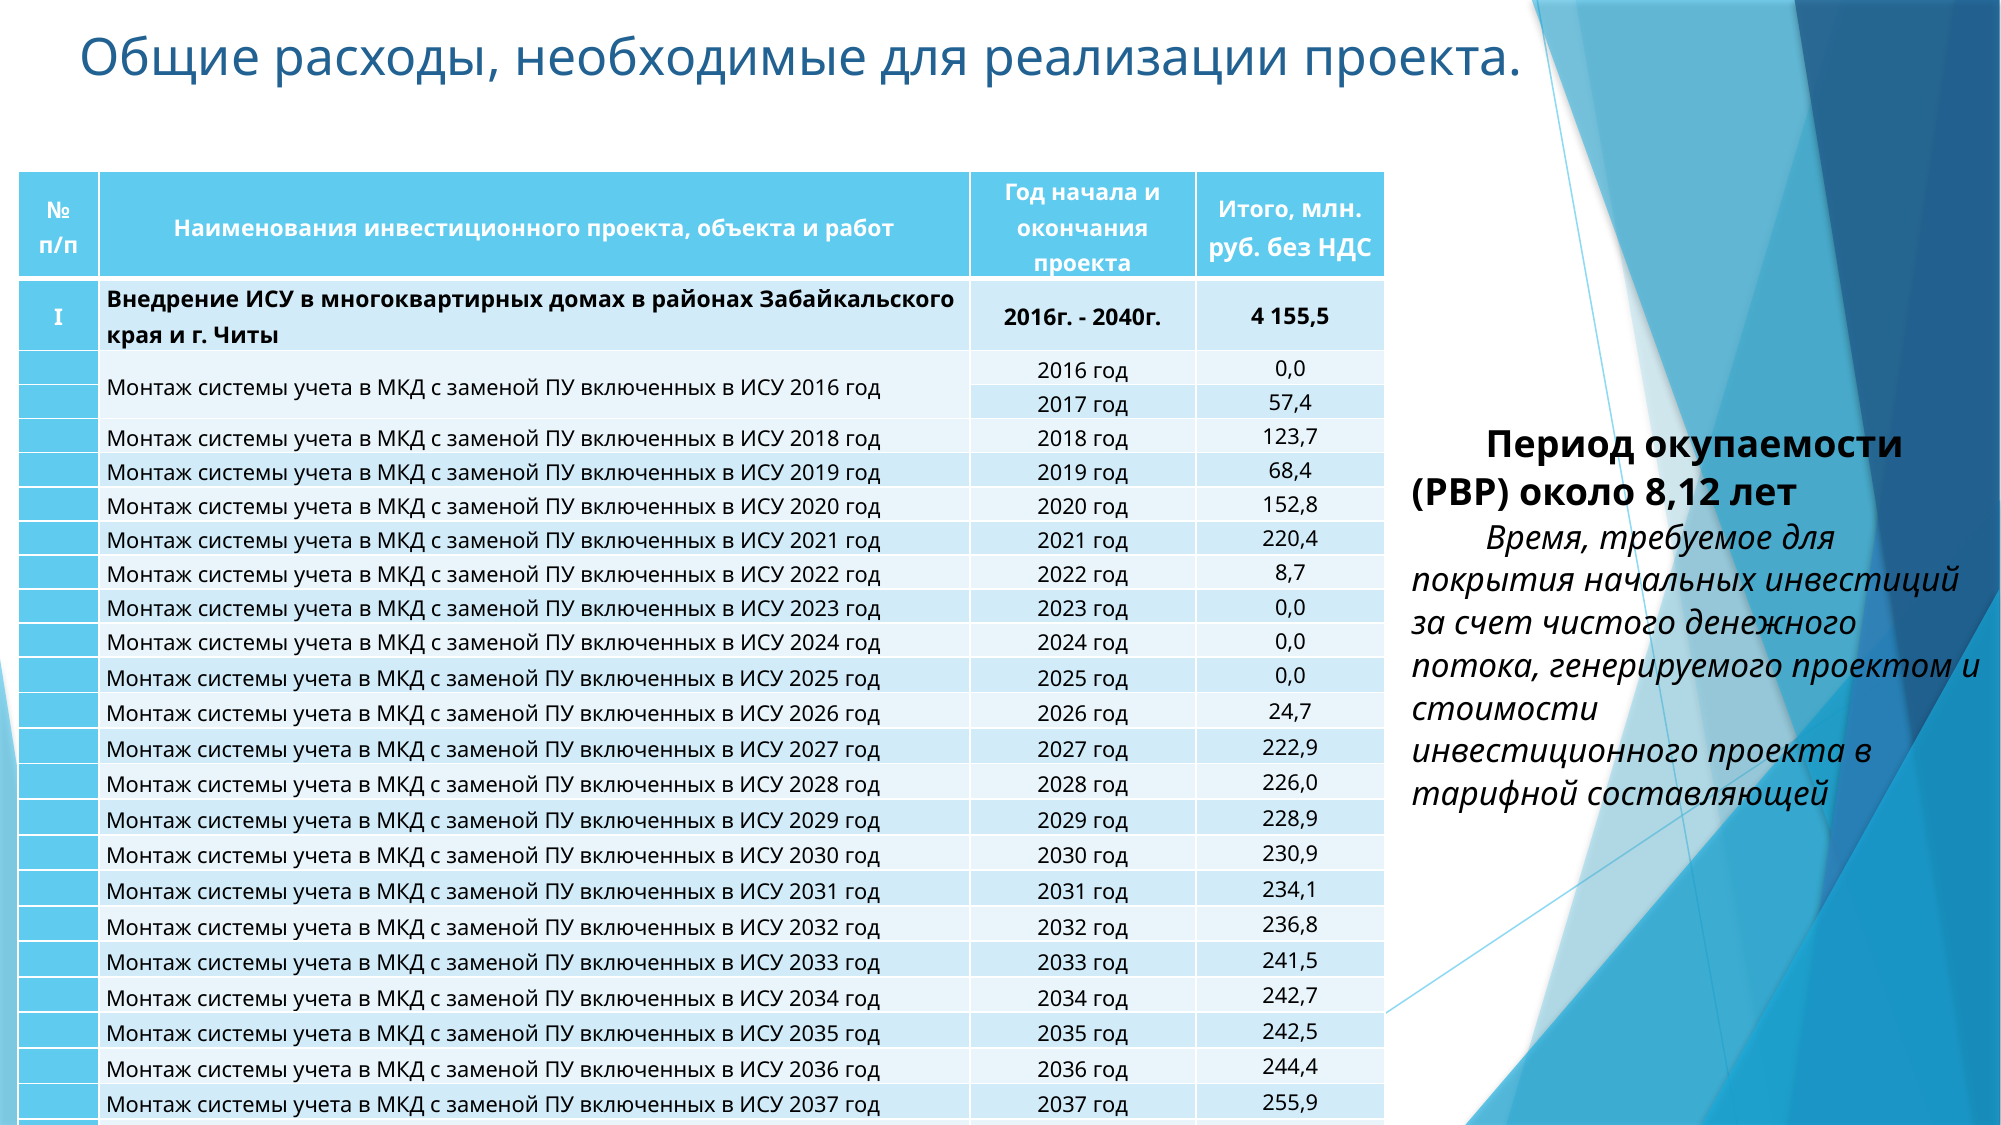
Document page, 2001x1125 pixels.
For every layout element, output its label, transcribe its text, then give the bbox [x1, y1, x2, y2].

table_cell 2035 год [971, 1013, 1195, 1047]
table_cell 2017 год [971, 385, 1195, 418]
table_cell 152,8 [1197, 488, 1384, 520]
table_cell 2027 год [971, 729, 1195, 763]
table_cell [19, 419, 98, 452]
table_cell 0,0 [1197, 624, 1384, 656]
table_cell [19, 590, 98, 622]
table_cell Монтаж системы учета в МКД с заменой ПУ включенных в ИСУ 2025 год [100, 658, 969, 692]
table_cell 255,9 [1197, 1084, 1384, 1118]
table_cell Монтаж системы учета в МКД с заменой ПУ включенных в ИСУ 2026 год [100, 693, 969, 727]
table_cell Монтаж системы учета в МКД с заменой ПУ включенных в ИСУ 2018 год [100, 419, 969, 452]
table_cell 2029 год [971, 800, 1195, 834]
table_cell 244,4 [1197, 1049, 1384, 1083]
table_cell 57,4 [1197, 385, 1384, 418]
table_cell 2020 год [971, 488, 1195, 520]
table_cell 8,7 [1197, 556, 1384, 588]
table_cell 2024 год [971, 624, 1195, 656]
table_cell 226,0 [1197, 764, 1384, 798]
table_cell Монтаж системы учета в МКД с заменой ПУ включенных в ИСУ 2027 год [100, 729, 969, 763]
table_cell 242,7 [1197, 978, 1384, 1011]
table_header Наименования инвестиционного проекта, объекта и работ [100, 172, 969, 276]
table_cell 0,0 [1197, 658, 1384, 692]
table_cell 68,4 [1197, 453, 1384, 486]
text_box Период окупаемости (PBP) около 8,12 лет Время, требуемое для покрытия начальных инвестиций за счет чистого денежного потока, генерируемого проектом и стоимости инвестиционного проекта в тарифной составляющей [1396, 409, 2000, 820]
table_cell 2036 год [971, 1049, 1195, 1083]
table_cell 2016 год [971, 351, 1195, 384]
table_cell [19, 385, 98, 418]
table_header Итого, млн. руб. без НДС [1197, 172, 1384, 276]
table_cell [19, 1049, 98, 1083]
table_cell 228,9 [1197, 800, 1384, 834]
table_cell Монтаж системы учета в МКД с заменой ПУ включенных в ИСУ 2034 год [100, 978, 969, 1011]
table_cell 2037 год [971, 1084, 1195, 1118]
table_cell [19, 1013, 98, 1047]
table_cell Монтаж системы учета в МКД с заменой ПУ включенных в ИСУ 2032 год [100, 907, 969, 940]
table_cell 2018 год [971, 419, 1195, 452]
table_cell 2033 год [971, 942, 1195, 976]
table_cell 276,3 [1197, 1120, 1384, 1125]
table_cell Монтаж системы учета в МКД с заменой ПУ включенных в ИСУ 2033 год [100, 942, 969, 976]
table_cell 222,9 [1197, 729, 1384, 763]
table_cell 2019 год [971, 453, 1195, 486]
table_cell Монтаж системы учета в МКД с заменой ПУ включенных в ИСУ 2024 год [100, 624, 969, 656]
table_cell Внедрение ИСУ в многоквартирных домах в районах Забайкальского края и г. Читы [100, 281, 969, 350]
table_cell [19, 453, 98, 486]
table_cell [19, 658, 98, 692]
table_cell [19, 351, 98, 384]
table_cell [19, 836, 98, 869]
table_cell Монтаж системы учета в МКД с заменой ПУ включенных в ИСУ 2028 год [100, 764, 969, 798]
table_cell 0,0 [1197, 590, 1384, 622]
table_header Год начала и окончания проекта [971, 172, 1195, 276]
table_cell Монтаж системы учета в МКД с заменой ПУ включенных в ИСУ 2019 год [100, 453, 969, 486]
table_cell 2021 год [971, 522, 1195, 554]
table_cell 2022 год [971, 556, 1195, 588]
table_cell [19, 907, 98, 940]
table_cell 2031 год [971, 871, 1195, 905]
table_cell Монтаж системы учета в МКД с заменой ПУ включенных в ИСУ 2016 год [100, 351, 969, 418]
table_cell 2016г. - 2040г. [971, 281, 1195, 350]
table_cell Монтаж системы учета в МКД с заменой ПУ включенных в ИСУ 2021 год [100, 522, 969, 554]
table_cell [19, 729, 98, 763]
table_cell [19, 1120, 98, 1125]
table_cell 242,5 [1197, 1013, 1384, 1047]
table_cell 2025 год [971, 658, 1195, 692]
table_cell Монтаж системы учета в МКД с заменой ПУ включенных в ИСУ 2030 год [100, 836, 969, 869]
table_cell 2030 год [971, 836, 1195, 869]
table_cell [19, 764, 98, 798]
table_cell Монтаж системы учета в МКД с заменой ПУ включенных в ИСУ 2031 год [100, 871, 969, 905]
table_cell [19, 624, 98, 656]
title Общие расходы, необходимые для реализации проекта. [61, 12, 1542, 170]
table_cell 2032 год [971, 907, 1195, 940]
table_cell [19, 871, 98, 905]
table_cell [19, 522, 98, 554]
table_cell Монтаж системы учета в МКД с заменой ПУ включенных в ИСУ 2029 год [100, 800, 969, 834]
table_cell [19, 693, 98, 727]
table_cell 241,5 [1197, 942, 1384, 976]
table_cell [19, 978, 98, 1011]
table_cell [19, 1084, 98, 1118]
table_cell 2023 год [971, 590, 1195, 622]
table_cell Монтаж системы учета в МКД с заменой ПУ включенных в ИСУ 2020 год [100, 488, 969, 520]
table_cell Монтаж системы учета в МКД с заменой ПУ включенных в ИСУ 2038 год [100, 1120, 969, 1125]
table_cell [19, 488, 98, 520]
table_cell Монтаж системы учета в МКД с заменой ПУ включенных в ИСУ 2022 год [100, 556, 969, 588]
table_cell 230,9 [1197, 836, 1384, 869]
table_cell 4 155,5 [1197, 281, 1384, 350]
table_cell Монтаж системы учета в МКД с заменой ПУ включенных в ИСУ 2037 год [100, 1084, 969, 1118]
table_cell 2028 год [971, 764, 1195, 798]
table_cell 0,0 [1197, 351, 1384, 384]
table_cell Монтаж системы учета в МКД с заменой ПУ включенных в ИСУ 2023 год [100, 590, 969, 622]
table_cell [19, 800, 98, 834]
table_cell 2038 год [971, 1120, 1195, 1125]
table_cell Монтаж системы учета в МКД с заменой ПУ включенных в ИСУ 2036 год [100, 1049, 969, 1083]
table_cell 2026 год [971, 693, 1195, 727]
table_cell [19, 556, 98, 588]
table_cell I [19, 281, 98, 350]
table_cell 236,8 [1197, 907, 1384, 940]
table_cell 123,7 [1197, 419, 1384, 452]
table_cell 234,1 [1197, 871, 1384, 905]
table_cell 220,4 [1197, 522, 1384, 554]
table_header № п/п [19, 172, 98, 276]
table_cell [19, 942, 98, 976]
table_cell 24,7 [1197, 693, 1384, 727]
table_cell 2034 год [971, 978, 1195, 1011]
table_cell Монтаж системы учета в МКД с заменой ПУ включенных в ИСУ 2035 год [100, 1013, 969, 1047]
